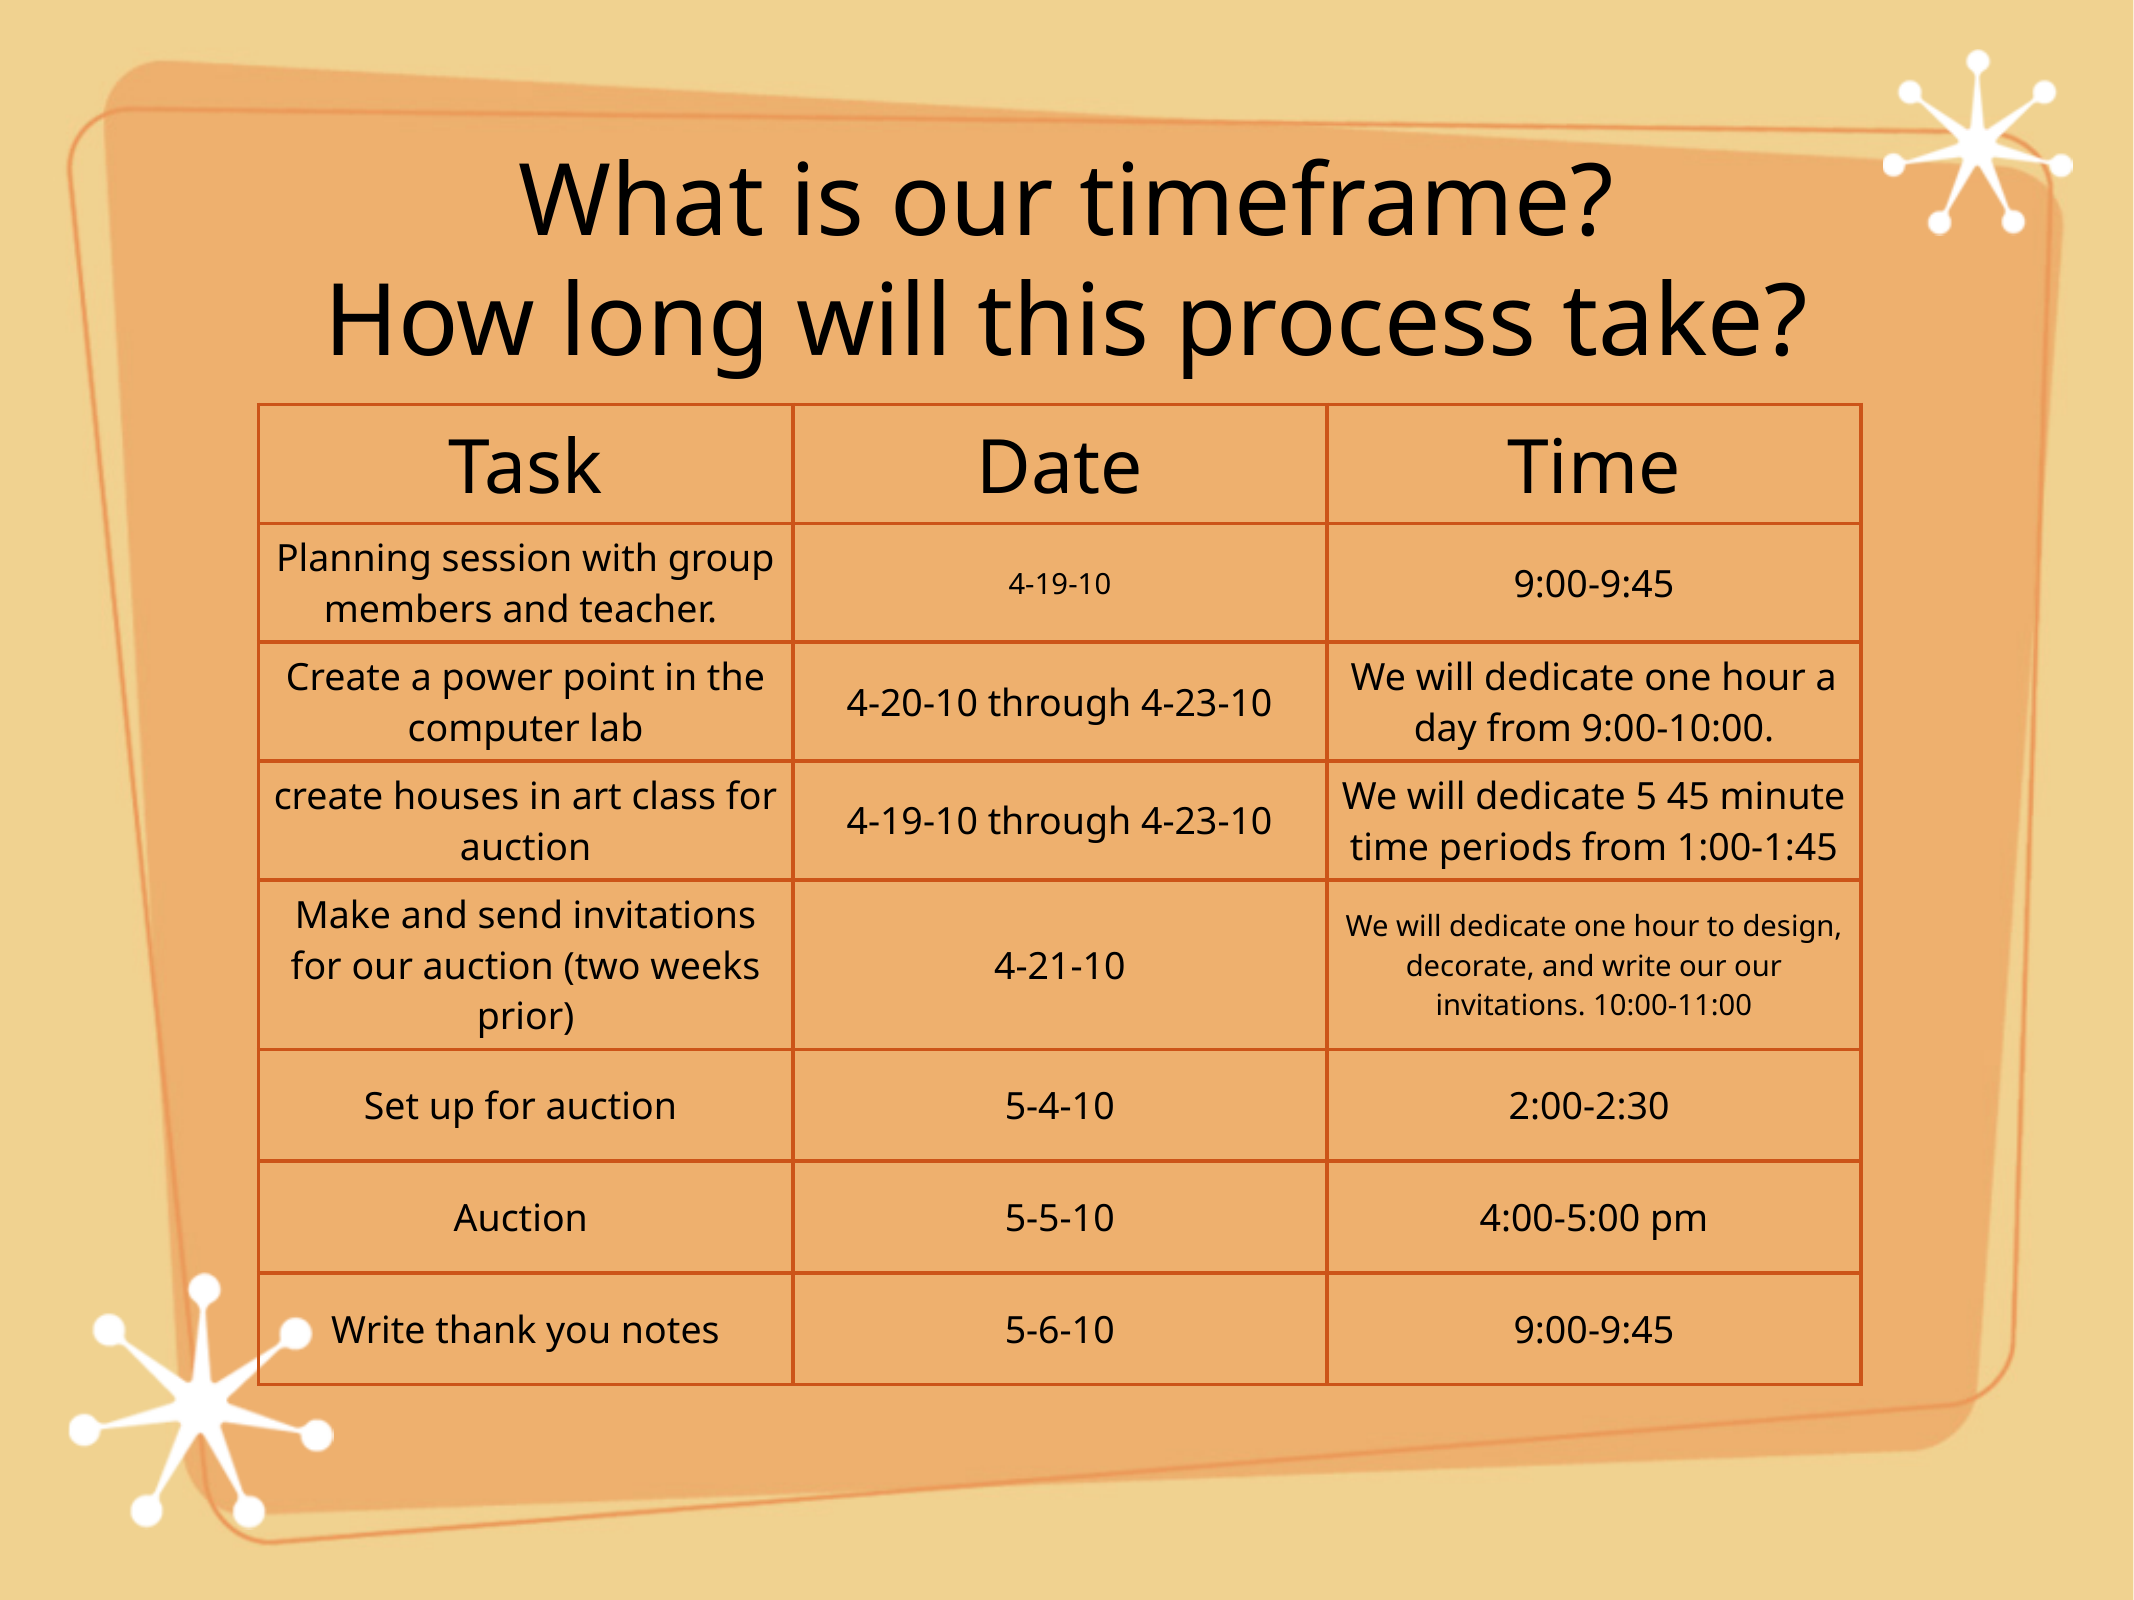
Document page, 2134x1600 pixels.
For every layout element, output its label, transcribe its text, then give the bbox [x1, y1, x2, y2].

table_cell 4:00-5:00 pm [1329, 1163, 1859, 1271]
table_cell 5-4-10 [795, 1051, 1325, 1159]
table_cell Create a power point in the computer lab [260, 644, 791, 759]
picture [0, 0, 2134, 1600]
table_cell Write thank you notes [260, 1275, 791, 1383]
table_header Date [795, 406, 1325, 522]
table_cell 2:00-2:30 [1329, 1051, 1859, 1159]
title What is our timeframe? How long will this process take? [307, 130, 1826, 380]
table_cell 5-6-10 [795, 1275, 1325, 1383]
table_cell 9:00-9:45 [1329, 525, 1859, 640]
table_cell create houses in art class for auction [260, 763, 791, 878]
table_cell Auction [260, 1163, 791, 1271]
table_cell 4-19-10 through 4-23-10 [795, 763, 1325, 878]
table_cell Make and send invitations for our auction (two weeks prior) [260, 882, 791, 1048]
table_cell 9:00-9:45 [1329, 1275, 1859, 1383]
table_cell 4-21-10 [795, 882, 1325, 1048]
table_cell We will dedicate one hour a day from 9:00-10:00. [1329, 644, 1859, 759]
table_header Time [1329, 406, 1859, 522]
table_cell 5-5-10 [795, 1163, 1325, 1271]
table_cell 4-20-10 through 4-23-10 [795, 644, 1325, 759]
table_header Task [260, 406, 791, 522]
table_cell We will dedicate one hour to design, decorate, and write our our invitations. 10:00-11:00 [1329, 882, 1859, 1048]
table_cell 4-19-10 [795, 525, 1325, 640]
table_cell Set up for auction [260, 1051, 791, 1159]
table_cell We will dedicate 5 45 minute time periods from 1:00-1:45 [1329, 763, 1859, 878]
table_cell Planning session with group members and teacher. [260, 525, 791, 640]
